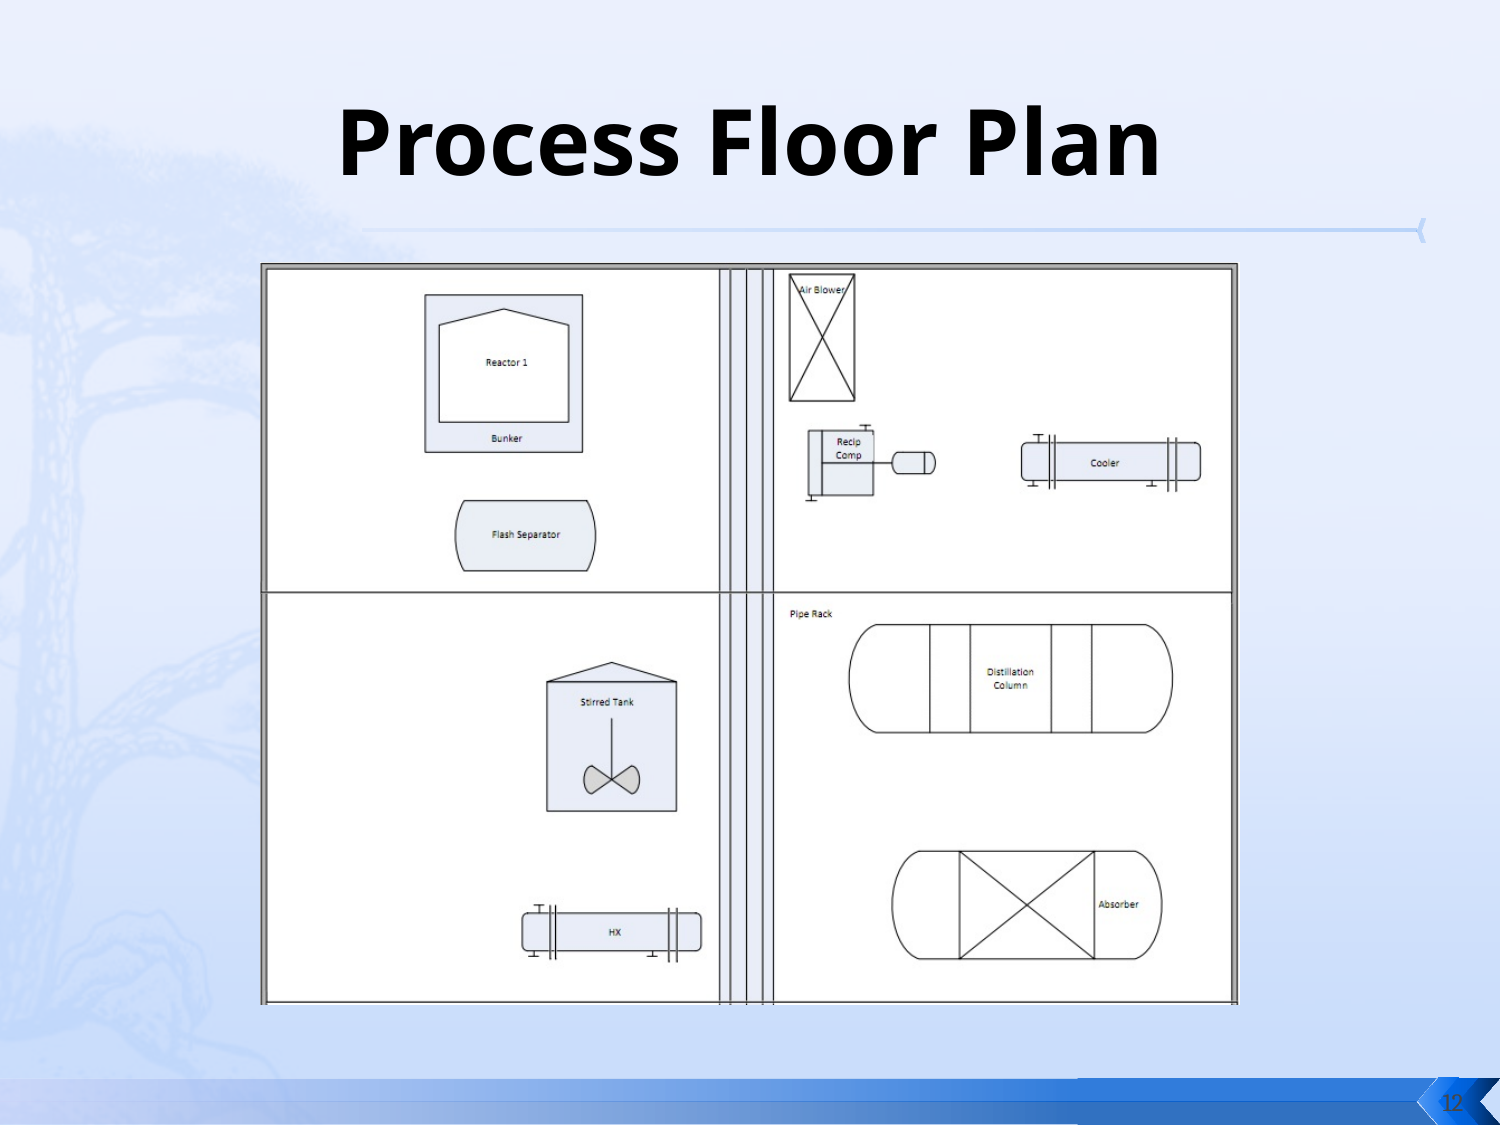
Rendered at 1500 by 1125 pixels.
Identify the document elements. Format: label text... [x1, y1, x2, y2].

slide_number 12 [1406, 1077, 1500, 1125]
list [259, 261, 1240, 1006]
title Process Floor Plan [75, 45, 1425, 233]
